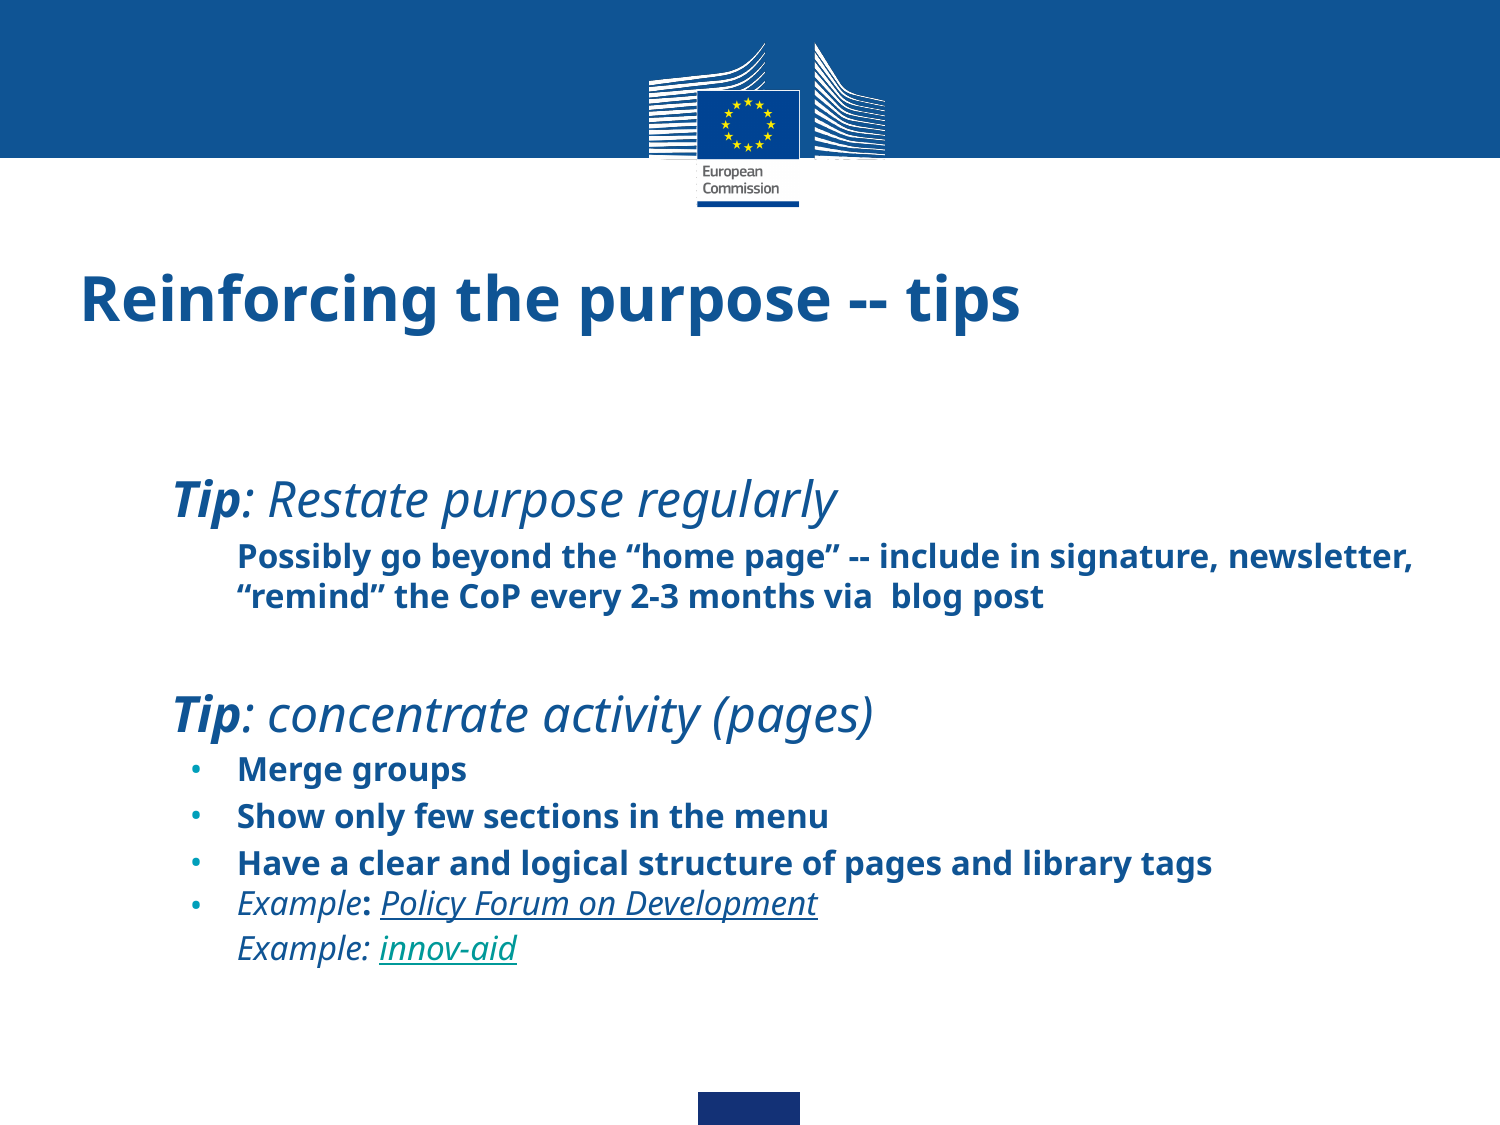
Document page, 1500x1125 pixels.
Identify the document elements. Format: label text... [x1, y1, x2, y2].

title Reinforcing the purpose -- tips [64, 219, 1415, 374]
list Tip: Restate purpose regularly Possibly go beyond the “home page” -- include in signature, newsletter, “remind” the CoP every 2-3 months via blog post Tip: concentrate activity (pages) Merge groups Show only few sections in the menu Have a clear and logical structure of pages and library tags Example: Policy Forum on Development Example: innov-aid [99, 421, 1450, 1001]
picture [649, 42, 885, 208]
